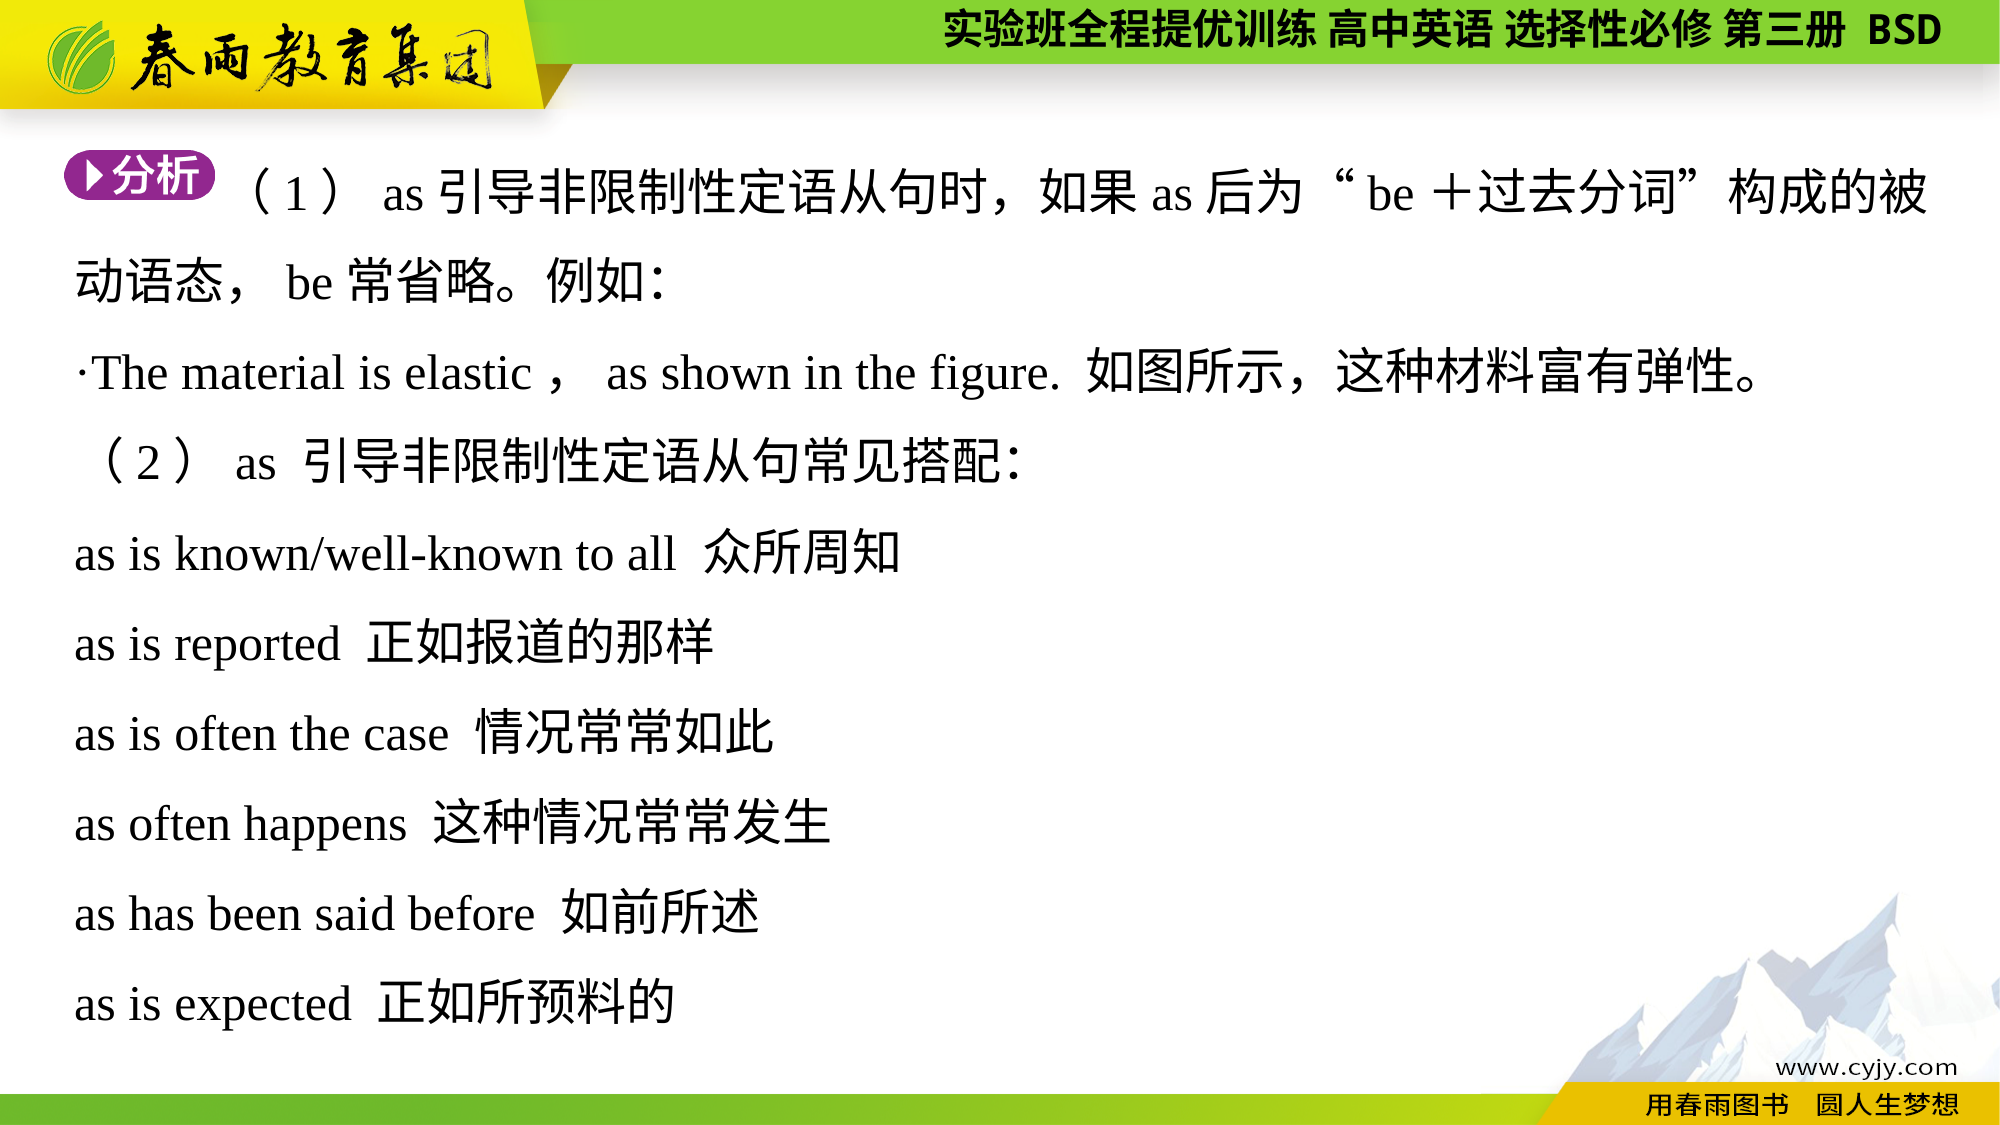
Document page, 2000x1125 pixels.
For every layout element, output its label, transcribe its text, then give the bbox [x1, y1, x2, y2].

picture [0, 0, 2000, 1125]
list （1）as引导非限制性定语从句时，如果as后为“be＋过去分词”构成的被动语态，be常省略。例如： ·The material is elastic，as shown in the figure. 如图所示，这种材料富有弹性。 （2）as 引导非限制性定语从句常见搭配： as is known/well-known to all 众所周知 as is reported 正如报道的那样 as is often the case 情况常常如此 as often happens 这种情况常常发生 as has been said before 如前所述 as is expected 正如所预料的 [59, 122, 1944, 1047]
